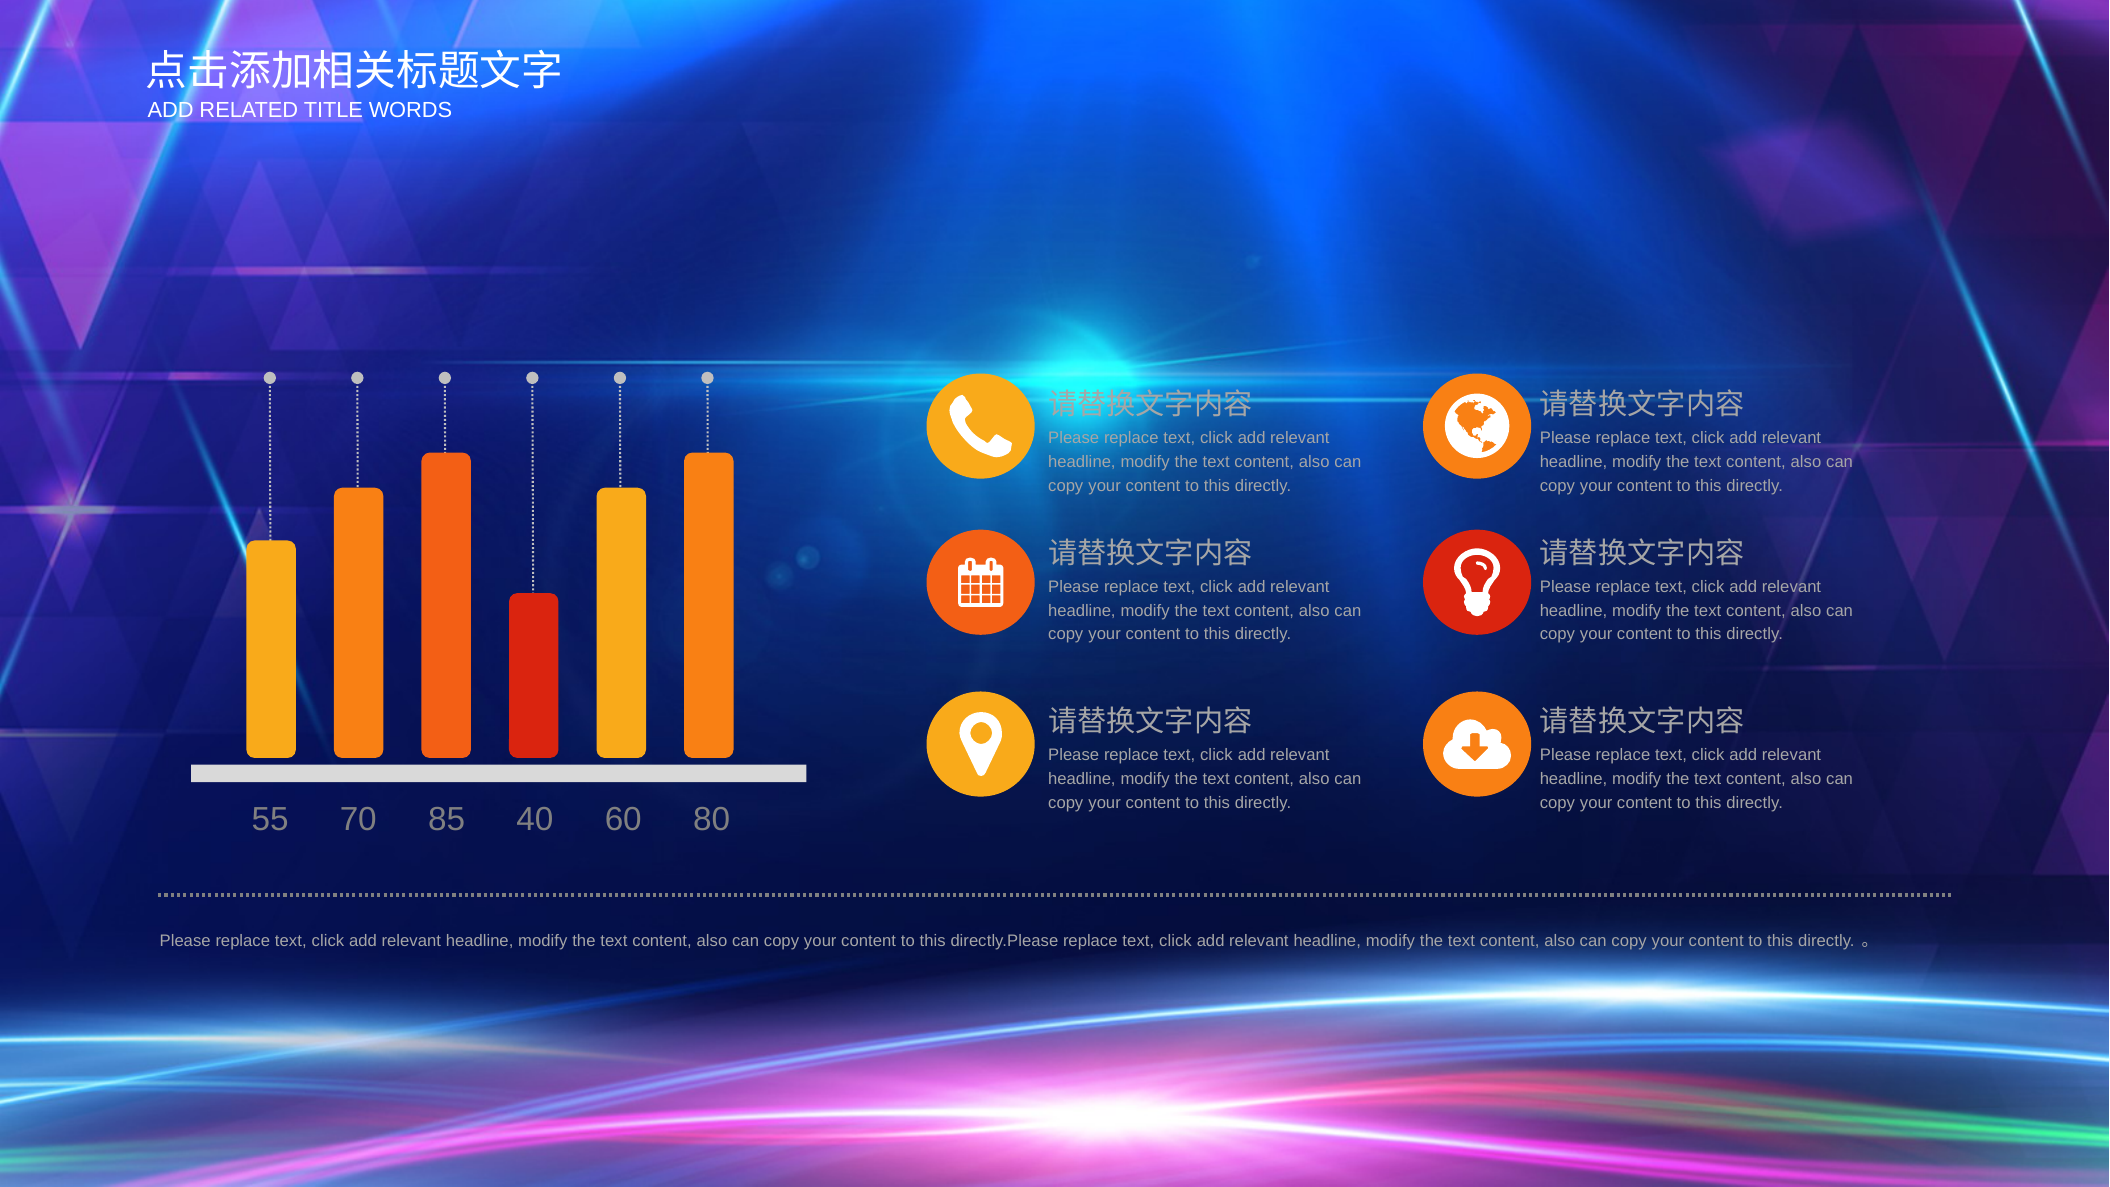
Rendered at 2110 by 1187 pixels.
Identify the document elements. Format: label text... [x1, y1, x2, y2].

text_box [1539, 695, 1874, 811]
text_box 80 [692, 789, 731, 837]
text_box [1048, 695, 1383, 811]
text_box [1539, 527, 1874, 643]
text_box 点击添加相关标题文字 [145, 43, 564, 95]
text_box 85 [428, 789, 466, 837]
picture [0, 0, 2109, 1187]
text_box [684, 377, 734, 758]
text_box 70 [339, 789, 377, 837]
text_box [246, 377, 296, 758]
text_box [1422, 529, 1532, 635]
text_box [596, 377, 646, 758]
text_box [926, 373, 1035, 479]
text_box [1048, 527, 1383, 643]
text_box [1048, 378, 1392, 494]
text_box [926, 529, 1035, 635]
text_box 55 [251, 789, 289, 837]
text_box 40 [516, 789, 554, 837]
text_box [333, 377, 384, 758]
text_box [1422, 691, 1532, 797]
text_box ADD RELATED TITLE WORDS [147, 96, 453, 123]
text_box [509, 377, 559, 758]
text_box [421, 377, 471, 758]
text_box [1539, 378, 1874, 494]
text_box 60 [604, 789, 642, 837]
text_box [190, 763, 807, 783]
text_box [1422, 373, 1532, 479]
text_box Please replace text, click add relevant headline, modify the text content, also can copy your content to this directly.Please replace text, click add relevant headline, modify the text content, also can copy your content to this directly.。 [159, 925, 1950, 950]
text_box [926, 691, 1035, 797]
